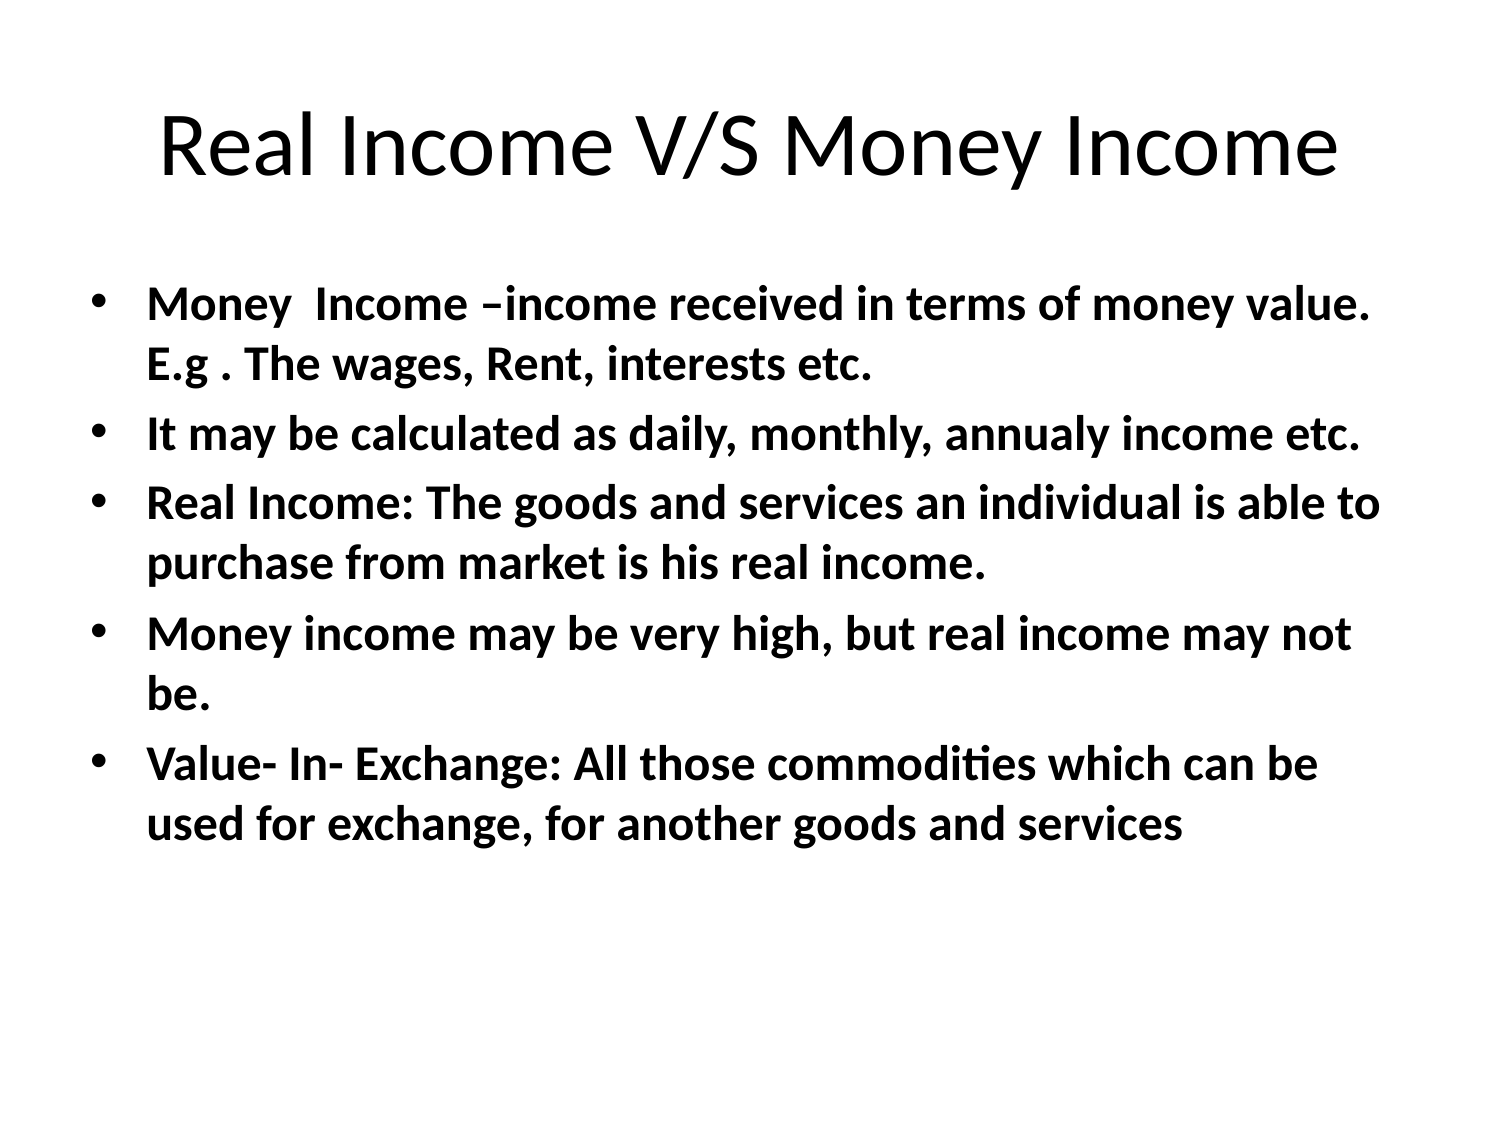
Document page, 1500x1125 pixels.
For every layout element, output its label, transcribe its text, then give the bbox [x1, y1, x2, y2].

list Money Income –income received in terms of money value. E.g . The wages, Rent, interests etc. It may be calculated as daily, monthly, annualy income etc. Real Income: The goods and services an individual is able to purchase from market is his real income. Money income may be very high, but real income may not be. Value- In- Exchange: All those commodities which can be used for exchange, for another goods and services [75, 262, 1425, 1005]
title Real Income V/S Money Income [75, 45, 1425, 233]
